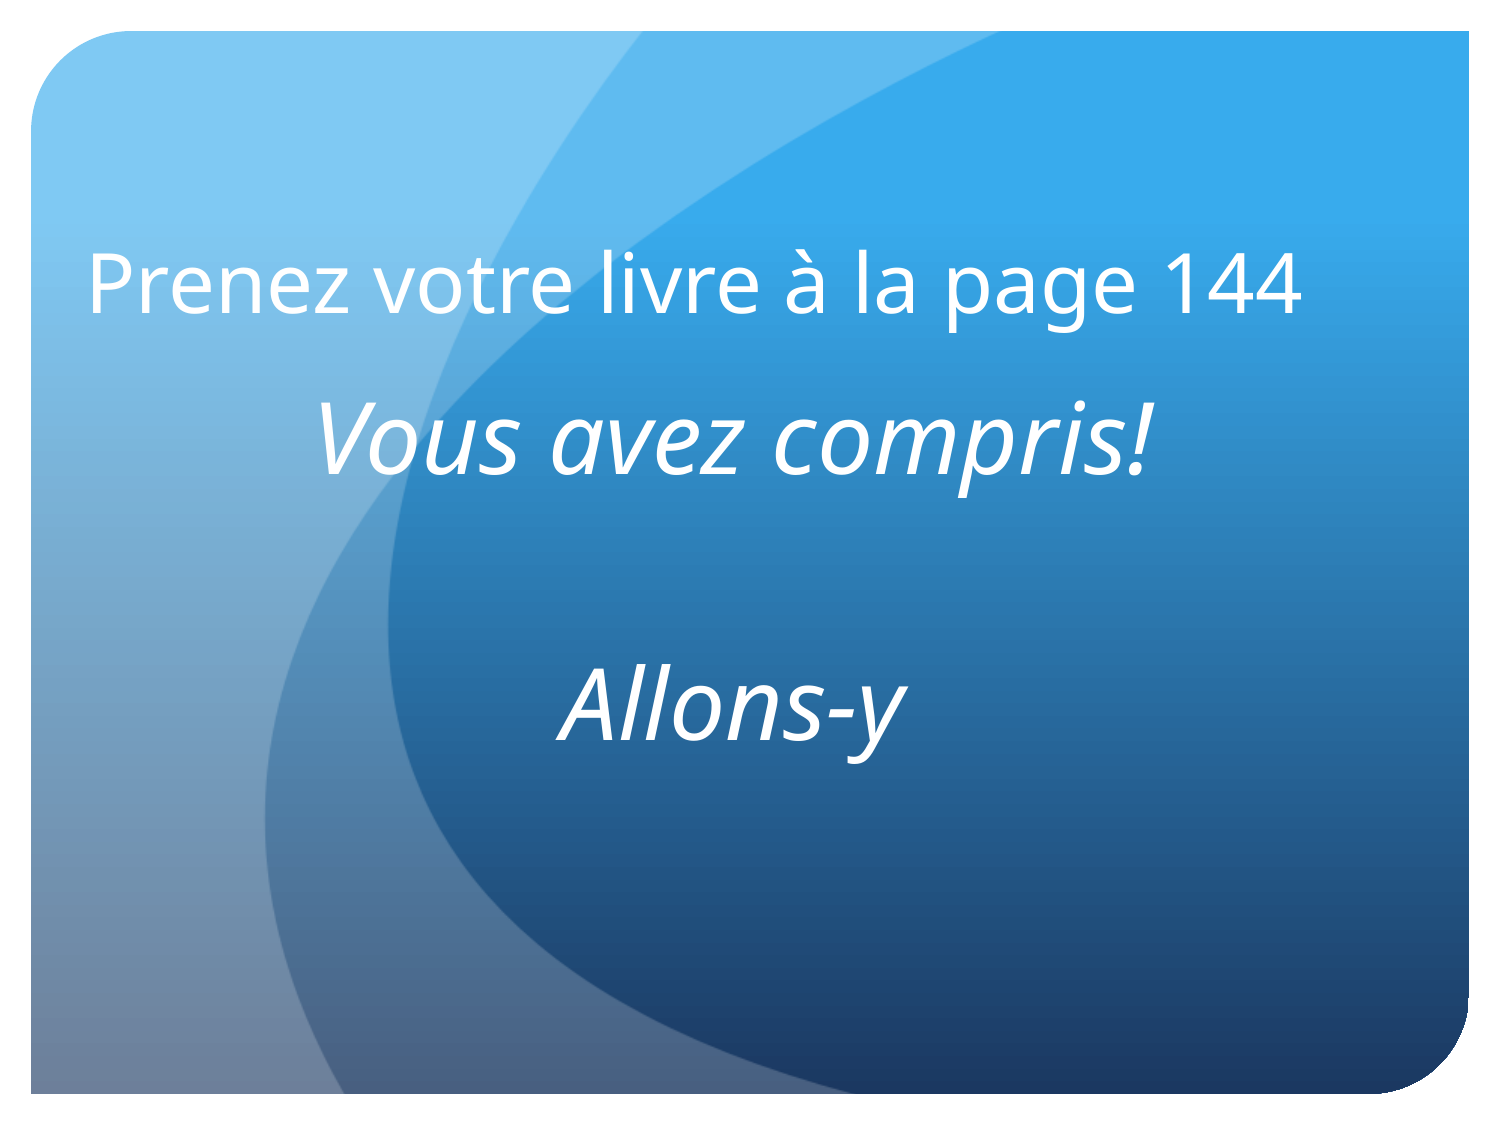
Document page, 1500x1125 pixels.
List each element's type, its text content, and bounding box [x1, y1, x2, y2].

title Prenez votre livre à la page 144 [70, 36, 1439, 338]
subtitle Vous avez compris! Allons-y [94, 367, 1372, 1034]
picture [25, 30, 1474, 1095]
